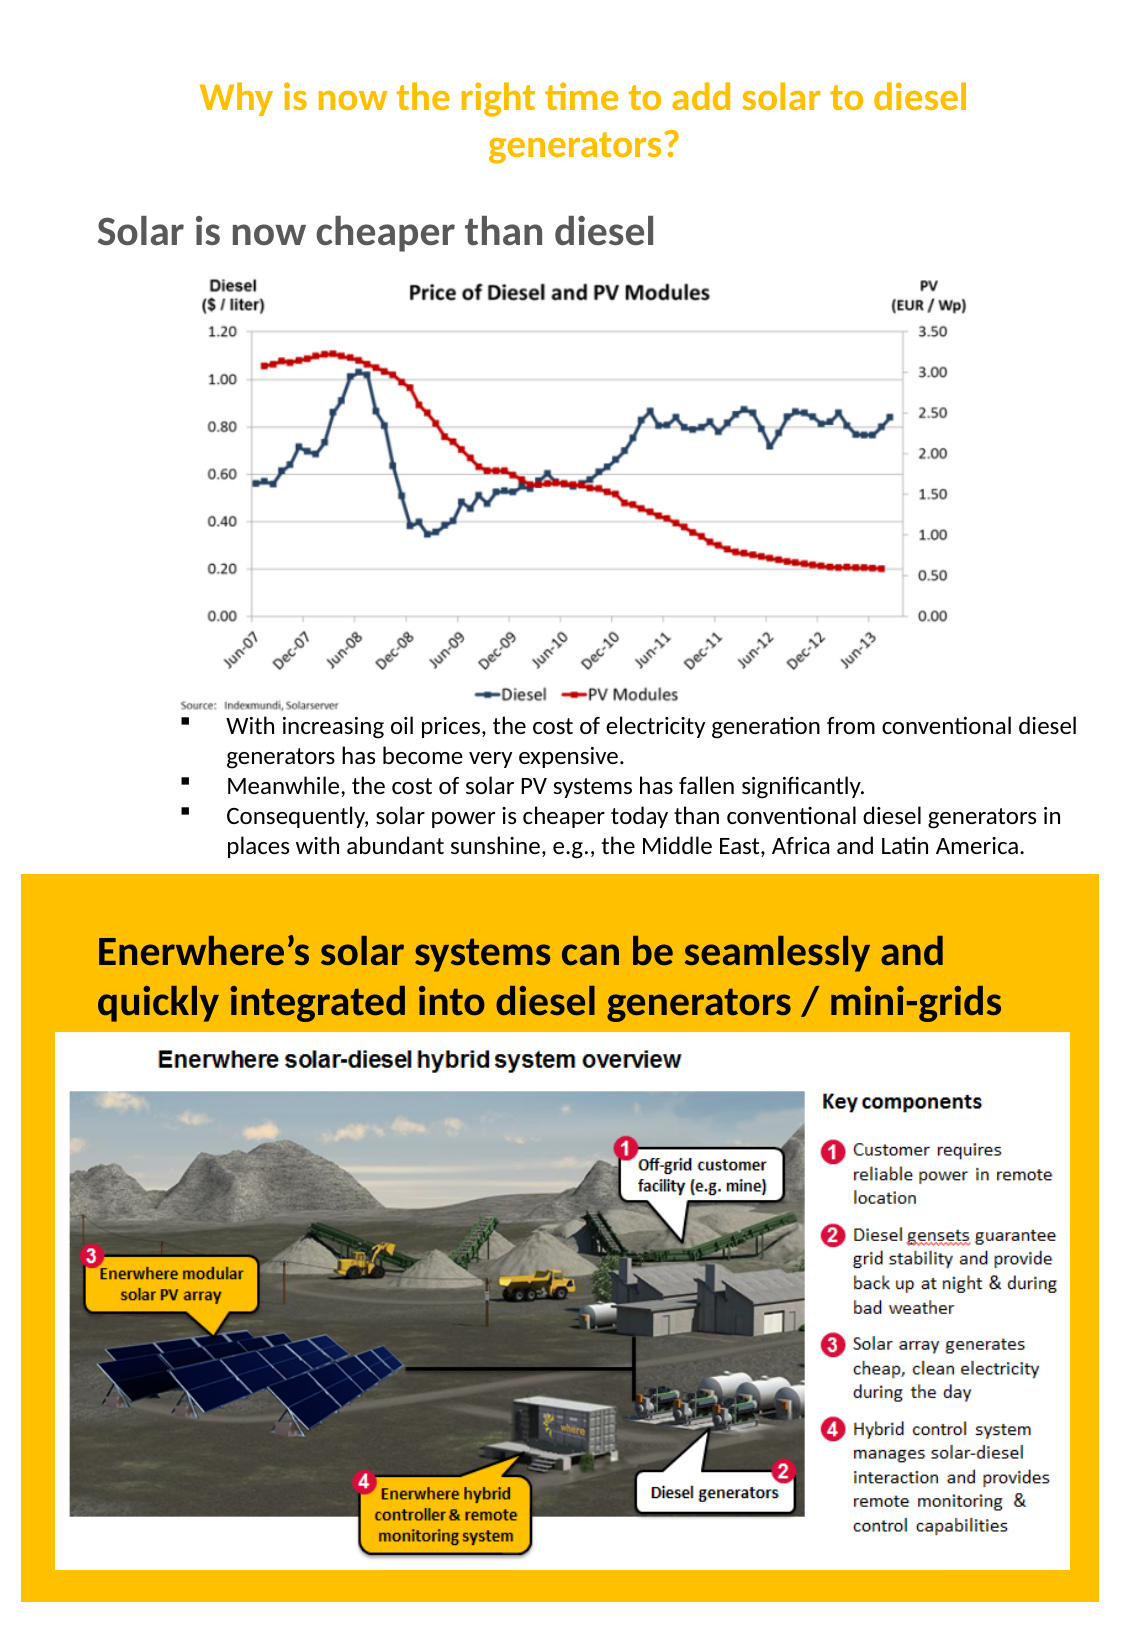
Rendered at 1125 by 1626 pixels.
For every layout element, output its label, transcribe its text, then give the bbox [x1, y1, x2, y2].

text_box Enerwhere’s solar systems can be seamlessly and quickly integrated into diesel generators / mini-grids [82, 916, 1078, 1032]
text_box With increasing oil prices, the cost of electricity generation from conventional diesel generators has become very expensive. Meanwhile, the cost of solar PV systems has fallen significantly. Consequently, solar power is cheaper today than conventional diesel generators in places with abundant sunshine, e.g., the Middle East, Africa and Latin America. [164, 702, 1099, 867]
title Why is now the right time to add solar to diesel generators? [94, 63, 1075, 174]
text_box Solar is now cheaper than diesel [82, 196, 1083, 262]
text_box [17, 869, 1103, 1606]
picture [54, 1032, 1071, 1570]
picture [164, 272, 974, 718]
